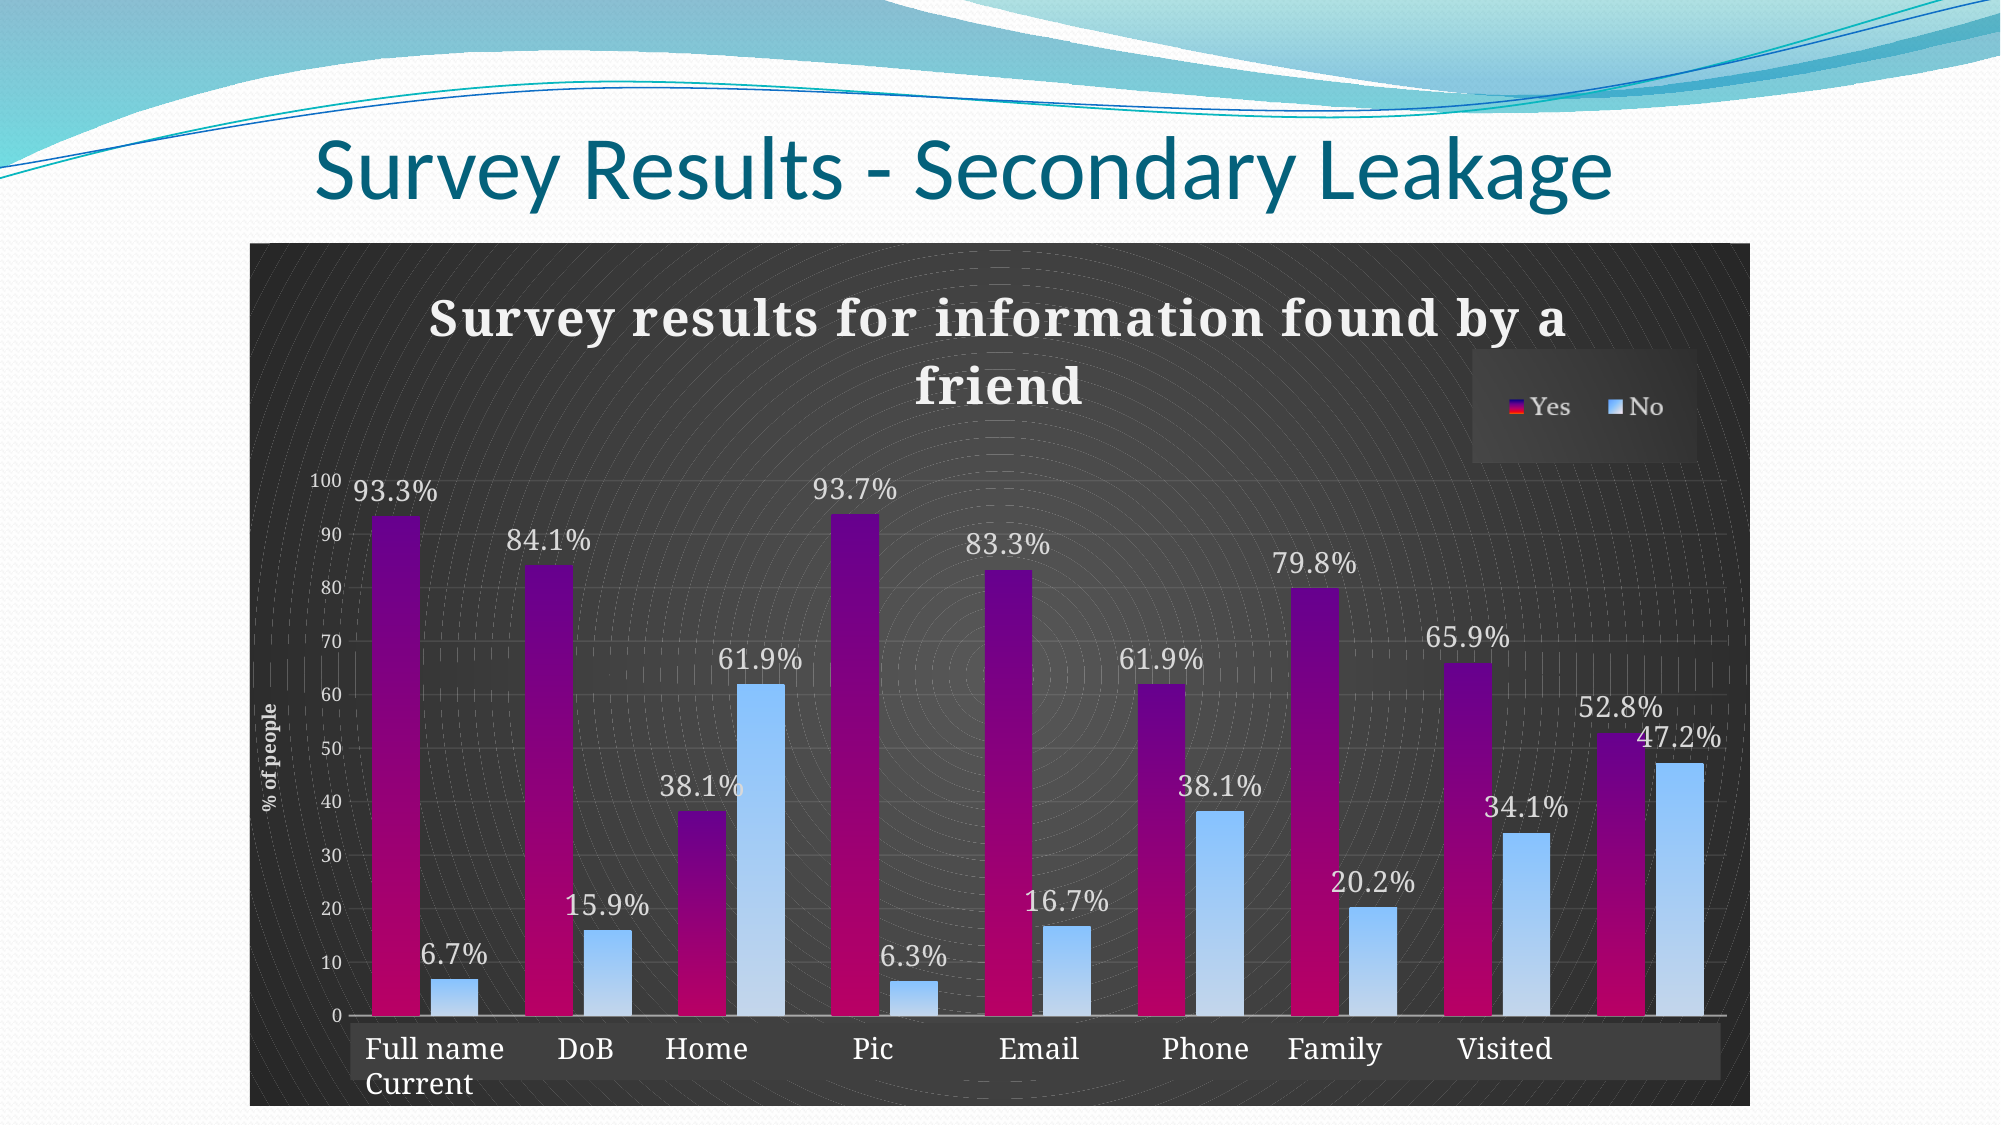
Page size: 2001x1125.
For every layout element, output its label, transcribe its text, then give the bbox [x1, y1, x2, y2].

title Survey Results - Secondary Leakage [314, 78, 1665, 218]
chart [249, 243, 1751, 1107]
picture [1472, 349, 1698, 463]
